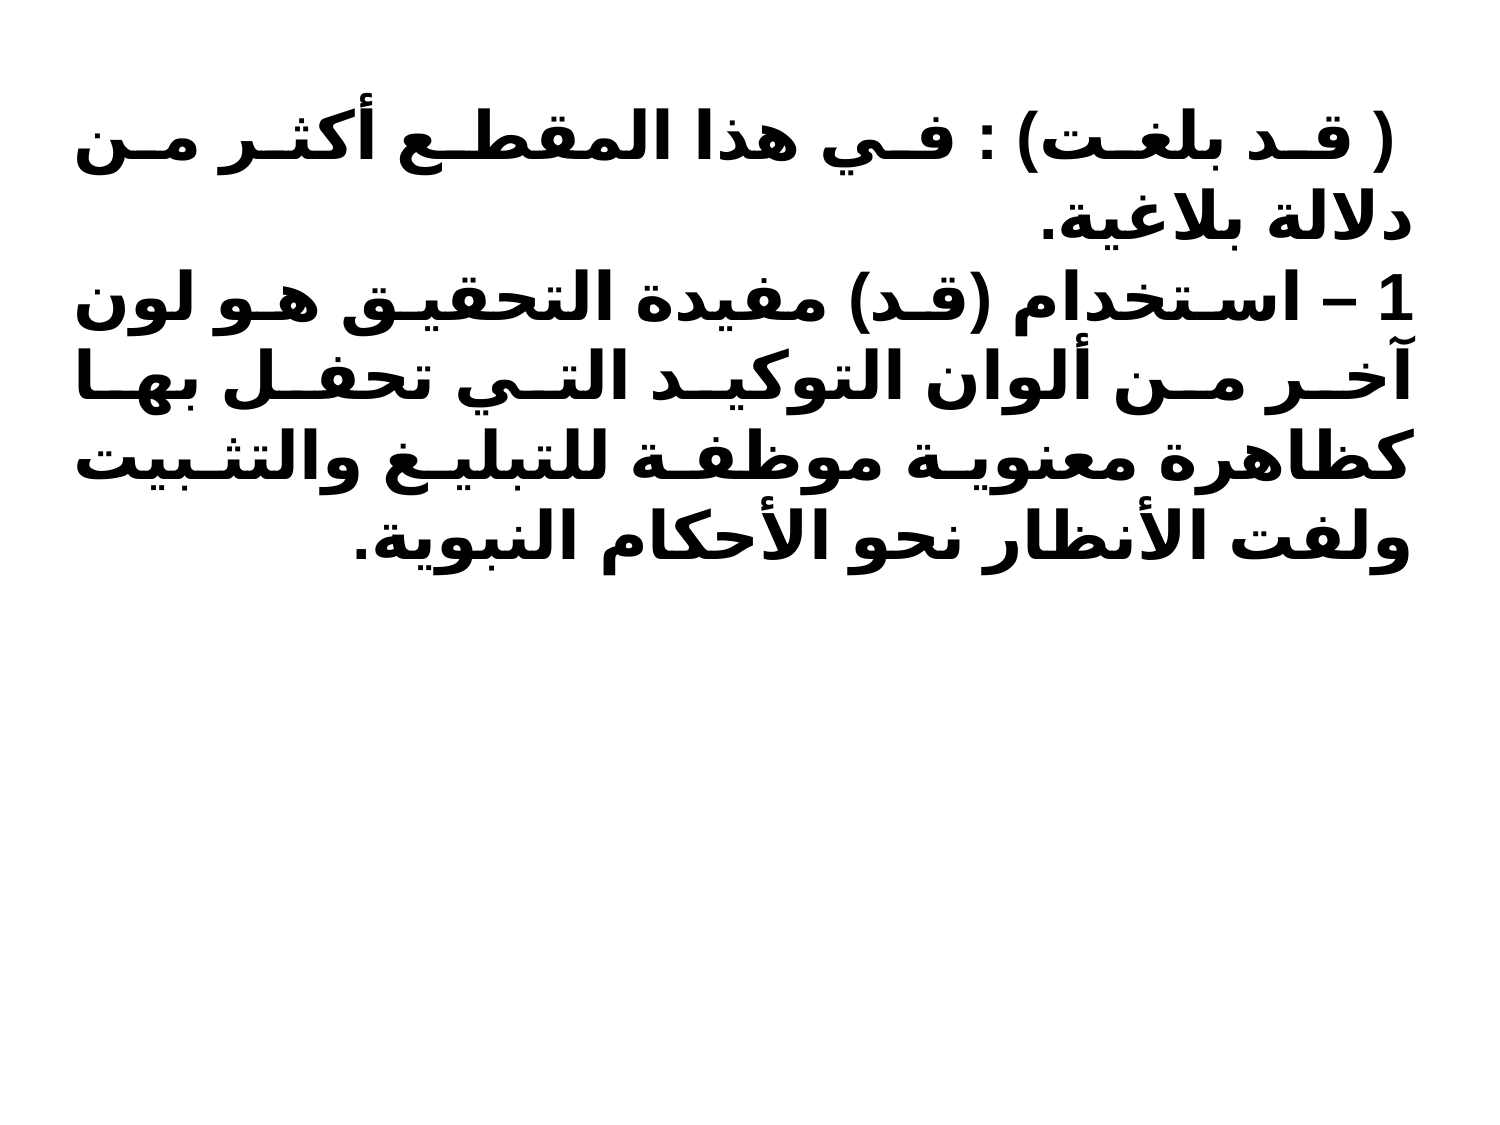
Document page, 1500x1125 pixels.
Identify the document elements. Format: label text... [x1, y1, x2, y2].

text_box ( قد بلغت) : في هذا المقطع أكثر من دلالة بلاغية. 1 – استخدام (قد) مفيدة التحقيق هو لون آخر من ألوان التوكيد التي تحفل بها كظاهرة معنوية موظفة للتبليغ والتثبيت ولفت الأنظار نحو الأحكام النبوية. [58, 85, 1430, 581]
